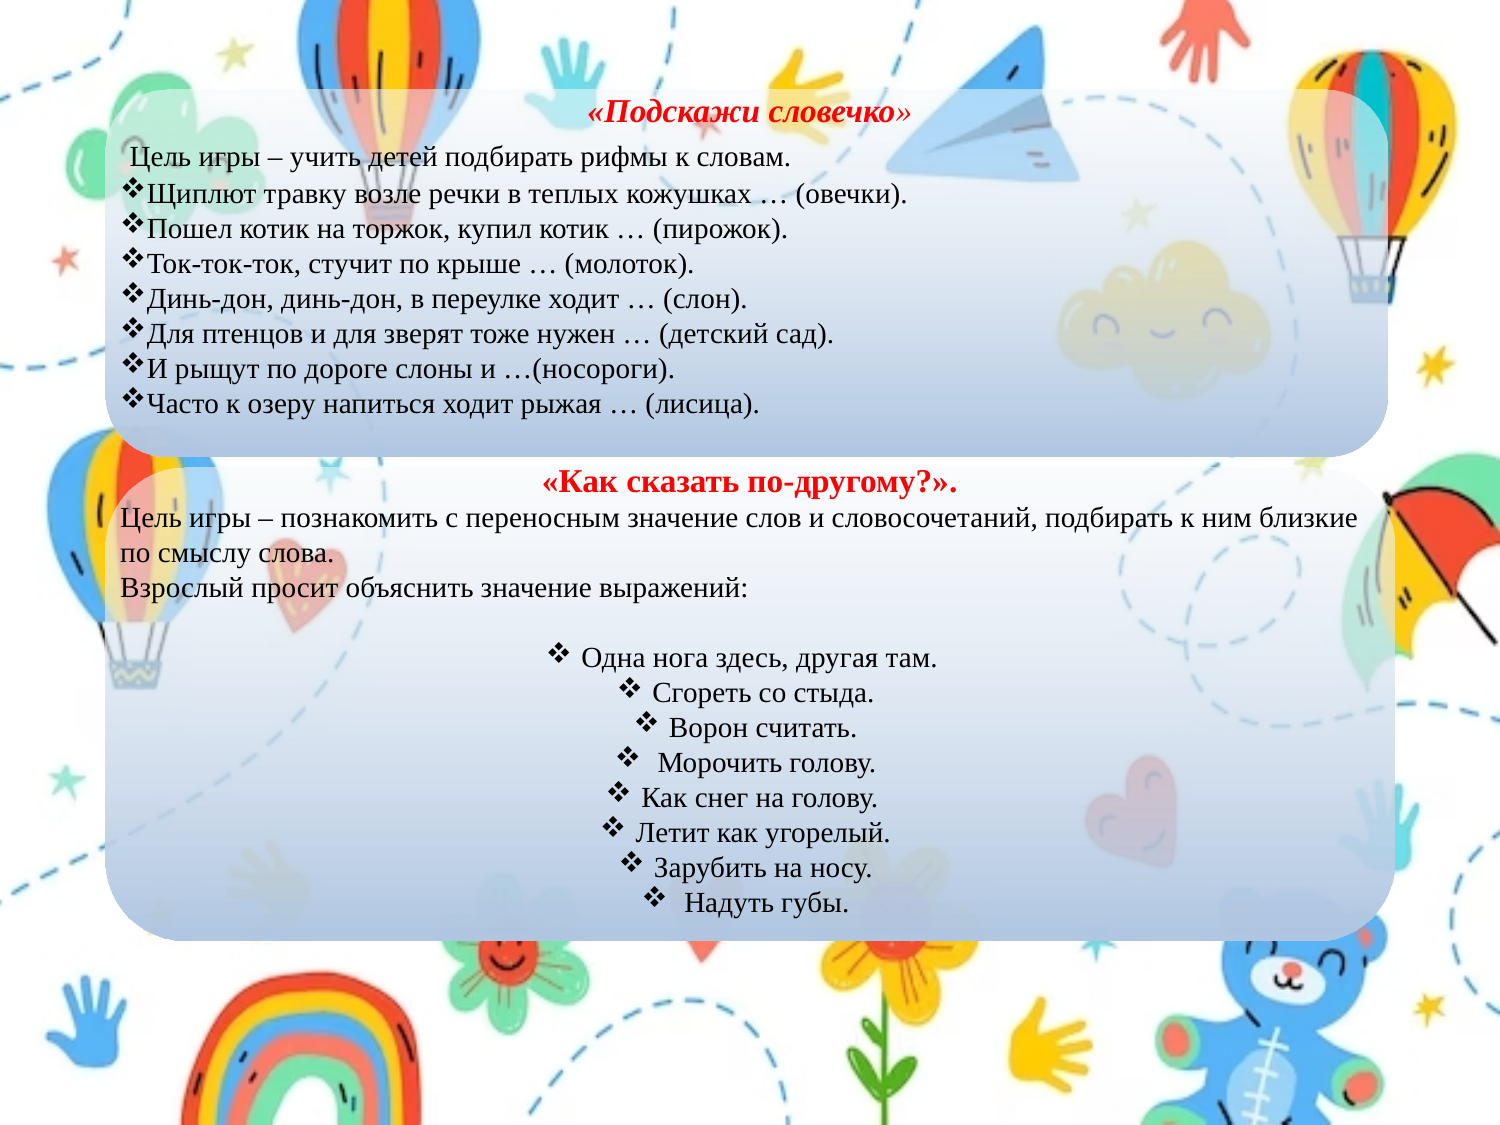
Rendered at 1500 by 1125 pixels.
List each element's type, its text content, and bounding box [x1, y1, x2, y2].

picture [0, 0, 1500, 1125]
text_box «Подскажи словечко» Цель игры – учить детей подбирать рифмы к словам. Щиплют травку возле речки в теплых кожушках … (овечки). Пошел котик на торжок, купил котик … (пирожок). Ток-ток-ток, стучит по крыше … (молоток). Динь-дон, динь-дон, в переулке ходит … (слон). Для птенцов и для зверят тоже нужен … (детский сад). И рыщут по дороге слоны и …(носороги). Часто к озеру напиться ходит рыжая … (лисица). «Как сказать по-другому?». Цель игры – познакомить с переносным значение слов и словосочетаний, подбирать к ним близкие по смыслу слова. Взрослый просит объяснить значение выражений: Одна нога здесь, другая там. Сгореть со стыда. Ворон считать. Морочить голову. Как снег на голову. Летит как угорелый. Зарубить на носу. Надуть губы. [105, 81, 1395, 961]
